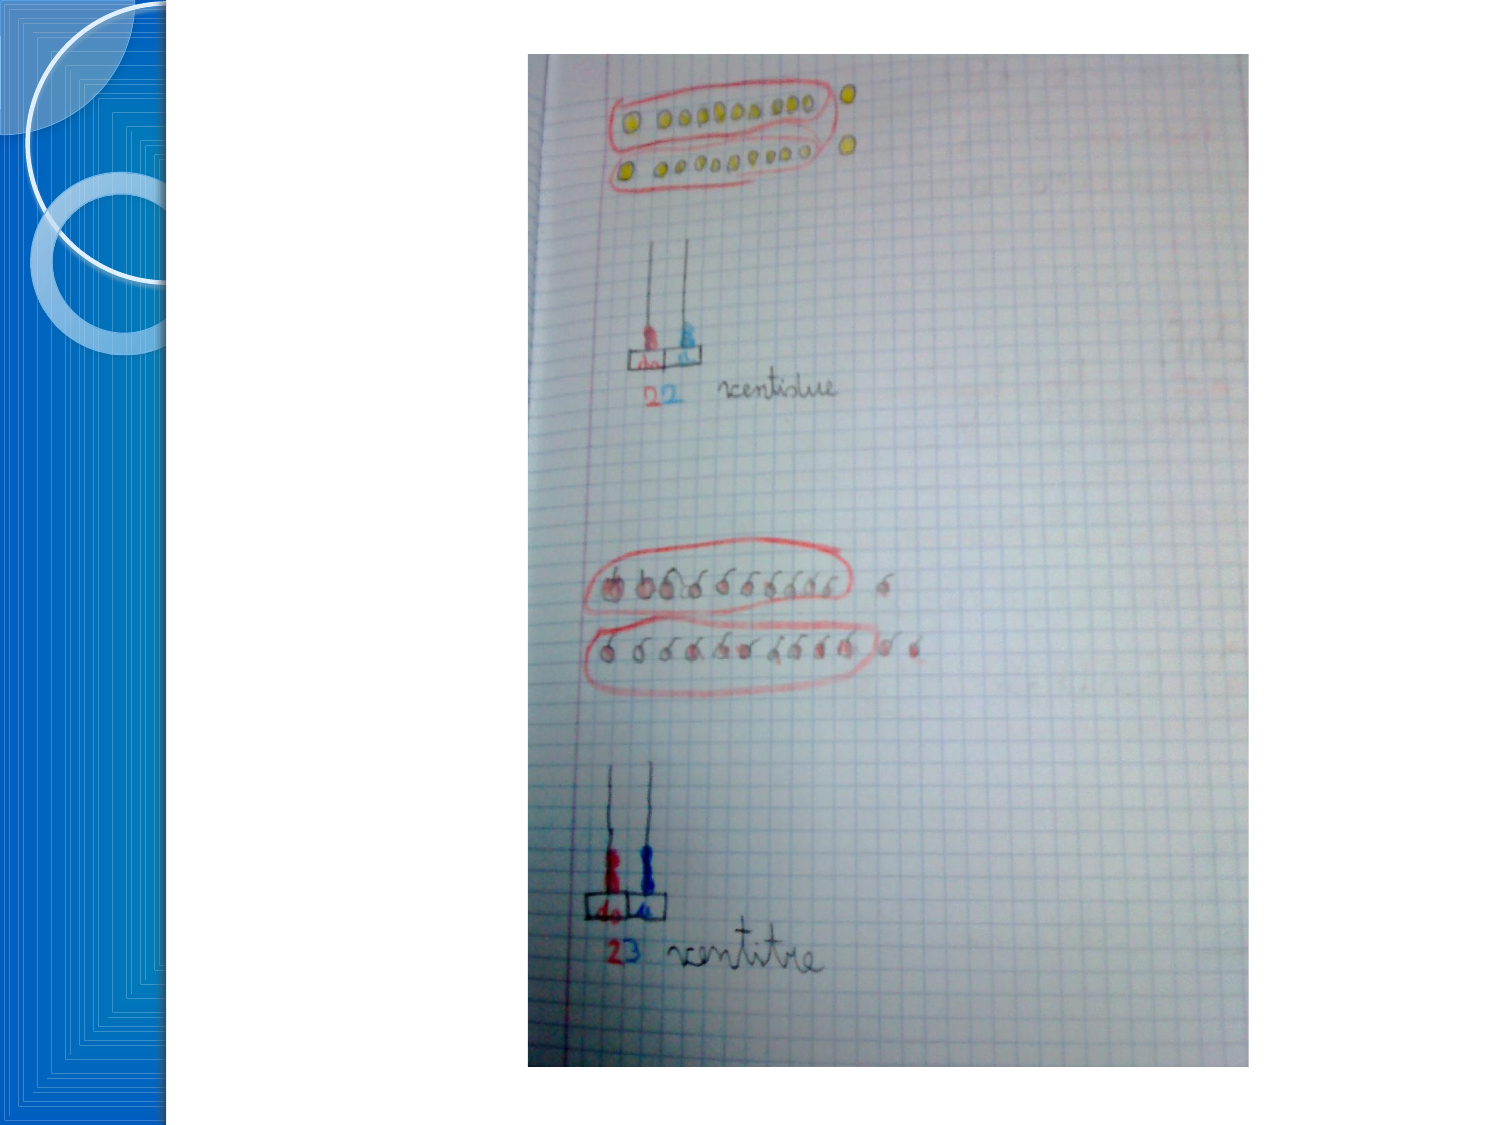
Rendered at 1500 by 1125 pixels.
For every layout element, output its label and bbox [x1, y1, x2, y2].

picture [527, 54, 1249, 1067]
